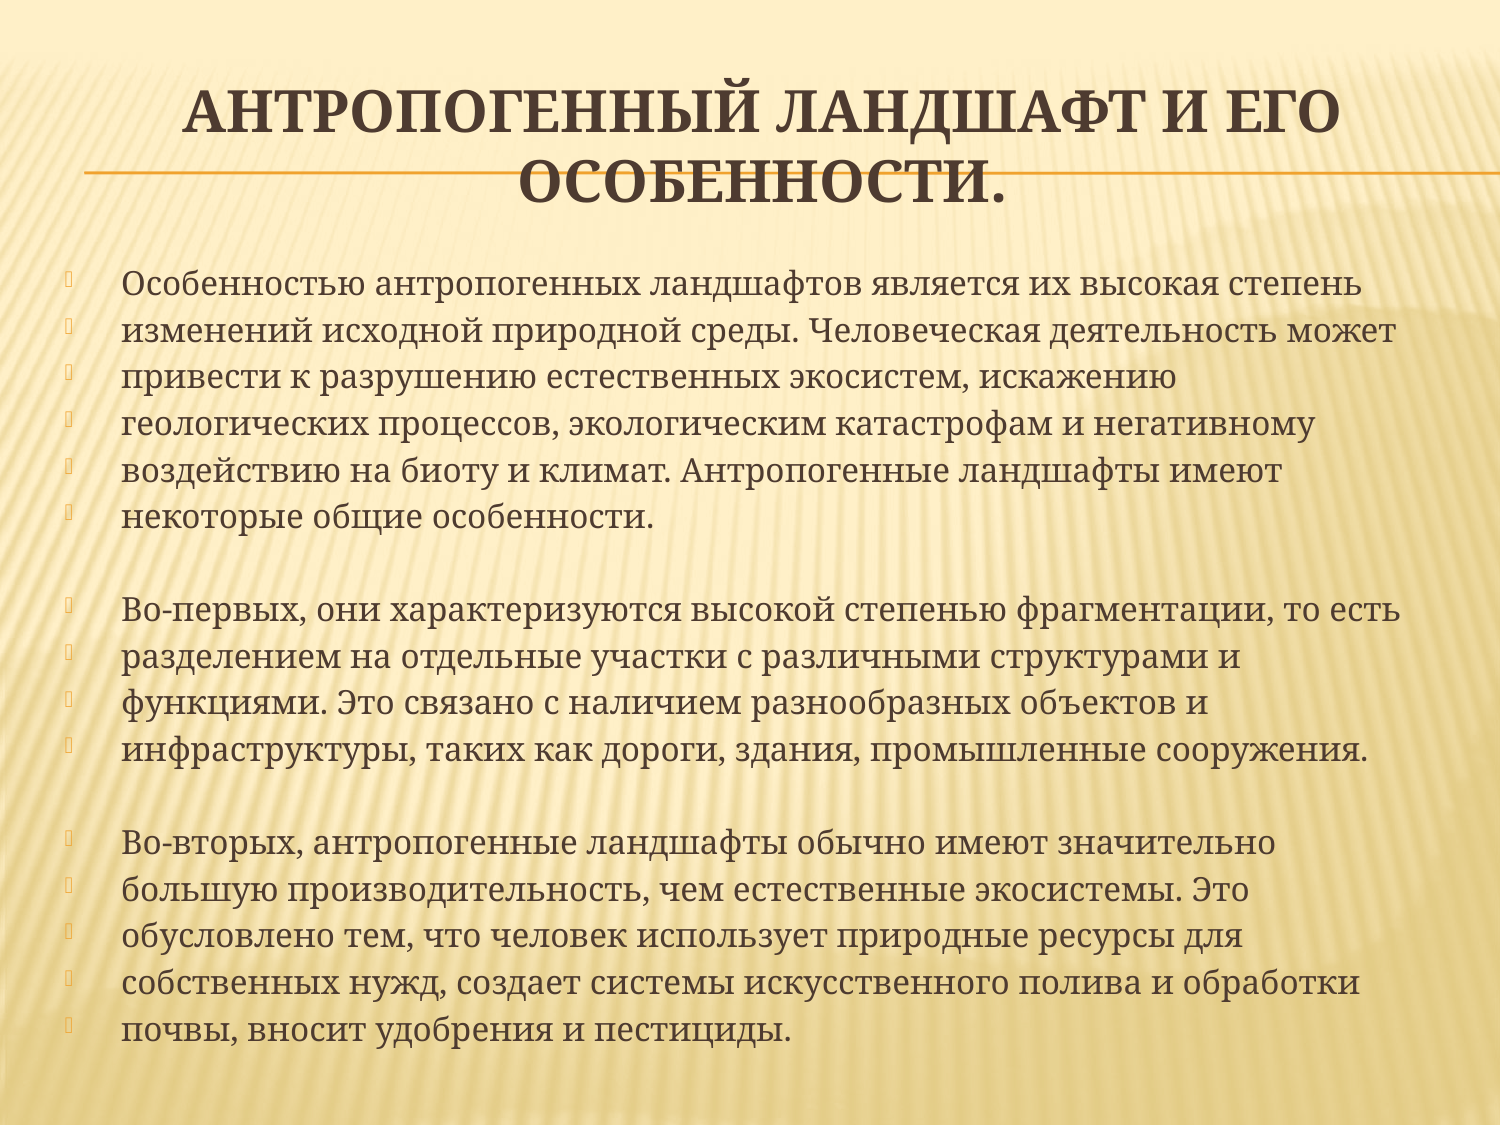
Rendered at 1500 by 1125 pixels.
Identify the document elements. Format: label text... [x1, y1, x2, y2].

title АНТРОПОГЕННЫЙ ЛАНДШАФТ И ЕГО ОСОБЕННОСТИ. [50, 75, 1475, 213]
list Особенностью антропогенных ландшафтов является их высокая степень изменений исходной природной среды. Человеческая деятельность может привести к разрушению естественных экосистем, искажению геологических процессов, экологическим катастрофам и негативному воздействию на биоту и климат. Антропогенные ландшафты имеют некоторые общие особенности. Во-первых, они характеризуются высокой степенью фрагментации, то есть разделением на отдельные участки с различными структурами и функциями. Это связано с наличием разнообразных объектов и инфраструктуры, таких как дороги, здания, промышленные сооружения. Во-вторых, антропогенные ландшафты обычно имеют значительно большую производительность, чем естественные экосистемы. Это обусловлено тем, что человек использует природные ресурсы для собственных нужд, создает системы искусственного полива и обработки почвы, вносит удобрения и пестициды. [50, 254, 1465, 1090]
